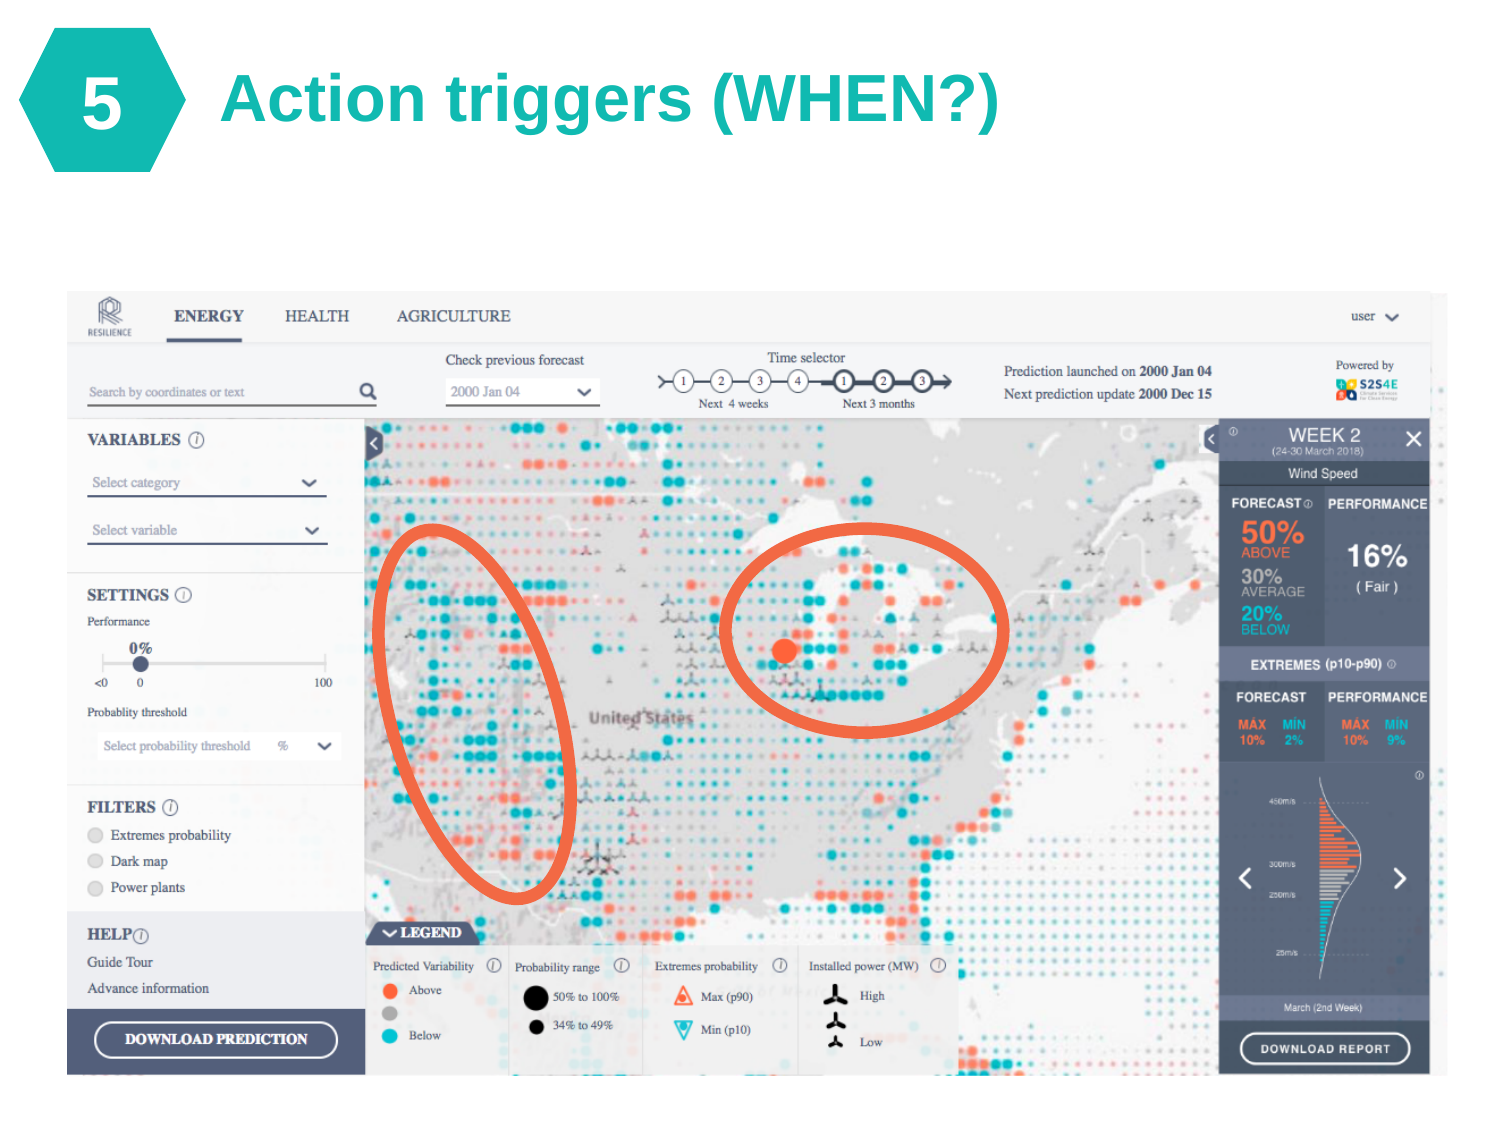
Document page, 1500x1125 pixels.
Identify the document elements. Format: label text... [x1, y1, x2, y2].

text_box 5 [18, 27, 186, 172]
picture [67, 291, 1452, 1095]
text_box Action triggers (WHEN?) [204, 46, 1500, 142]
